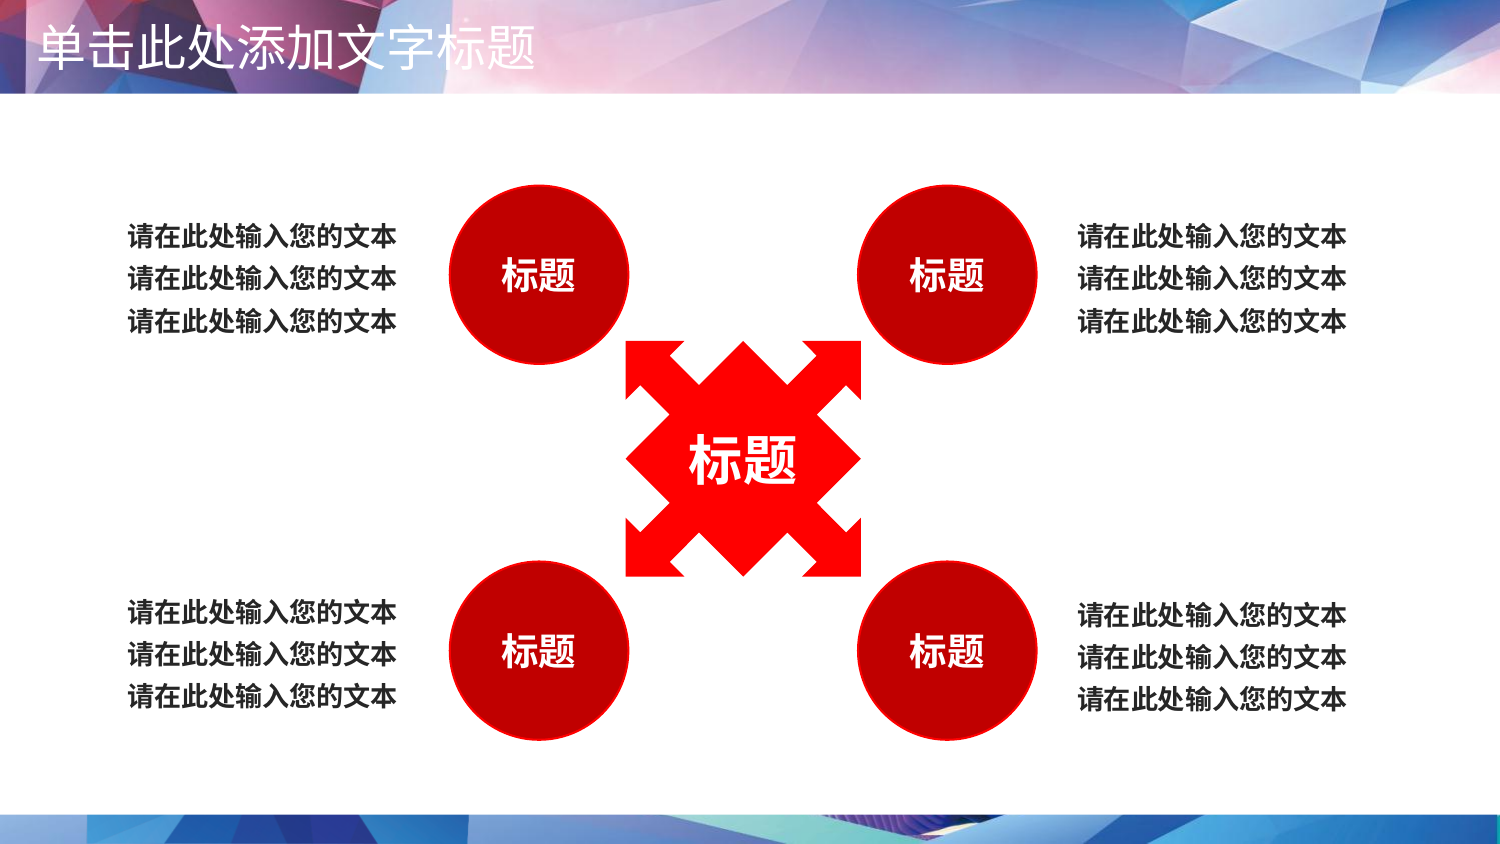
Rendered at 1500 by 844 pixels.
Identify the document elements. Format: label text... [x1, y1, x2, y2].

text_box 标题 [447, 183, 631, 366]
text_box 请在此处输入您的文本 请在此处输入您的文本 请在此处输入您的文本 [110, 201, 440, 345]
picture [0, 0, 1500, 93]
text_box 标题 [625, 340, 861, 577]
text_box 请在此处输入您的文本 请在此处输入您的文本 请在此处输入您的文本 [1060, 580, 1390, 724]
text_box 请在此处输入您的文本 请在此处输入您的文本 请在此处输入您的文本 [110, 577, 440, 721]
text_box 标题 [447, 559, 631, 742]
text_box 标题 [855, 183, 1039, 366]
text_box 请在此处输入您的文本 请在此处输入您的文本 请在此处输入您的文本 [1060, 201, 1390, 345]
picture [0, 815, 1500, 844]
text_box 标题 [855, 559, 1039, 742]
